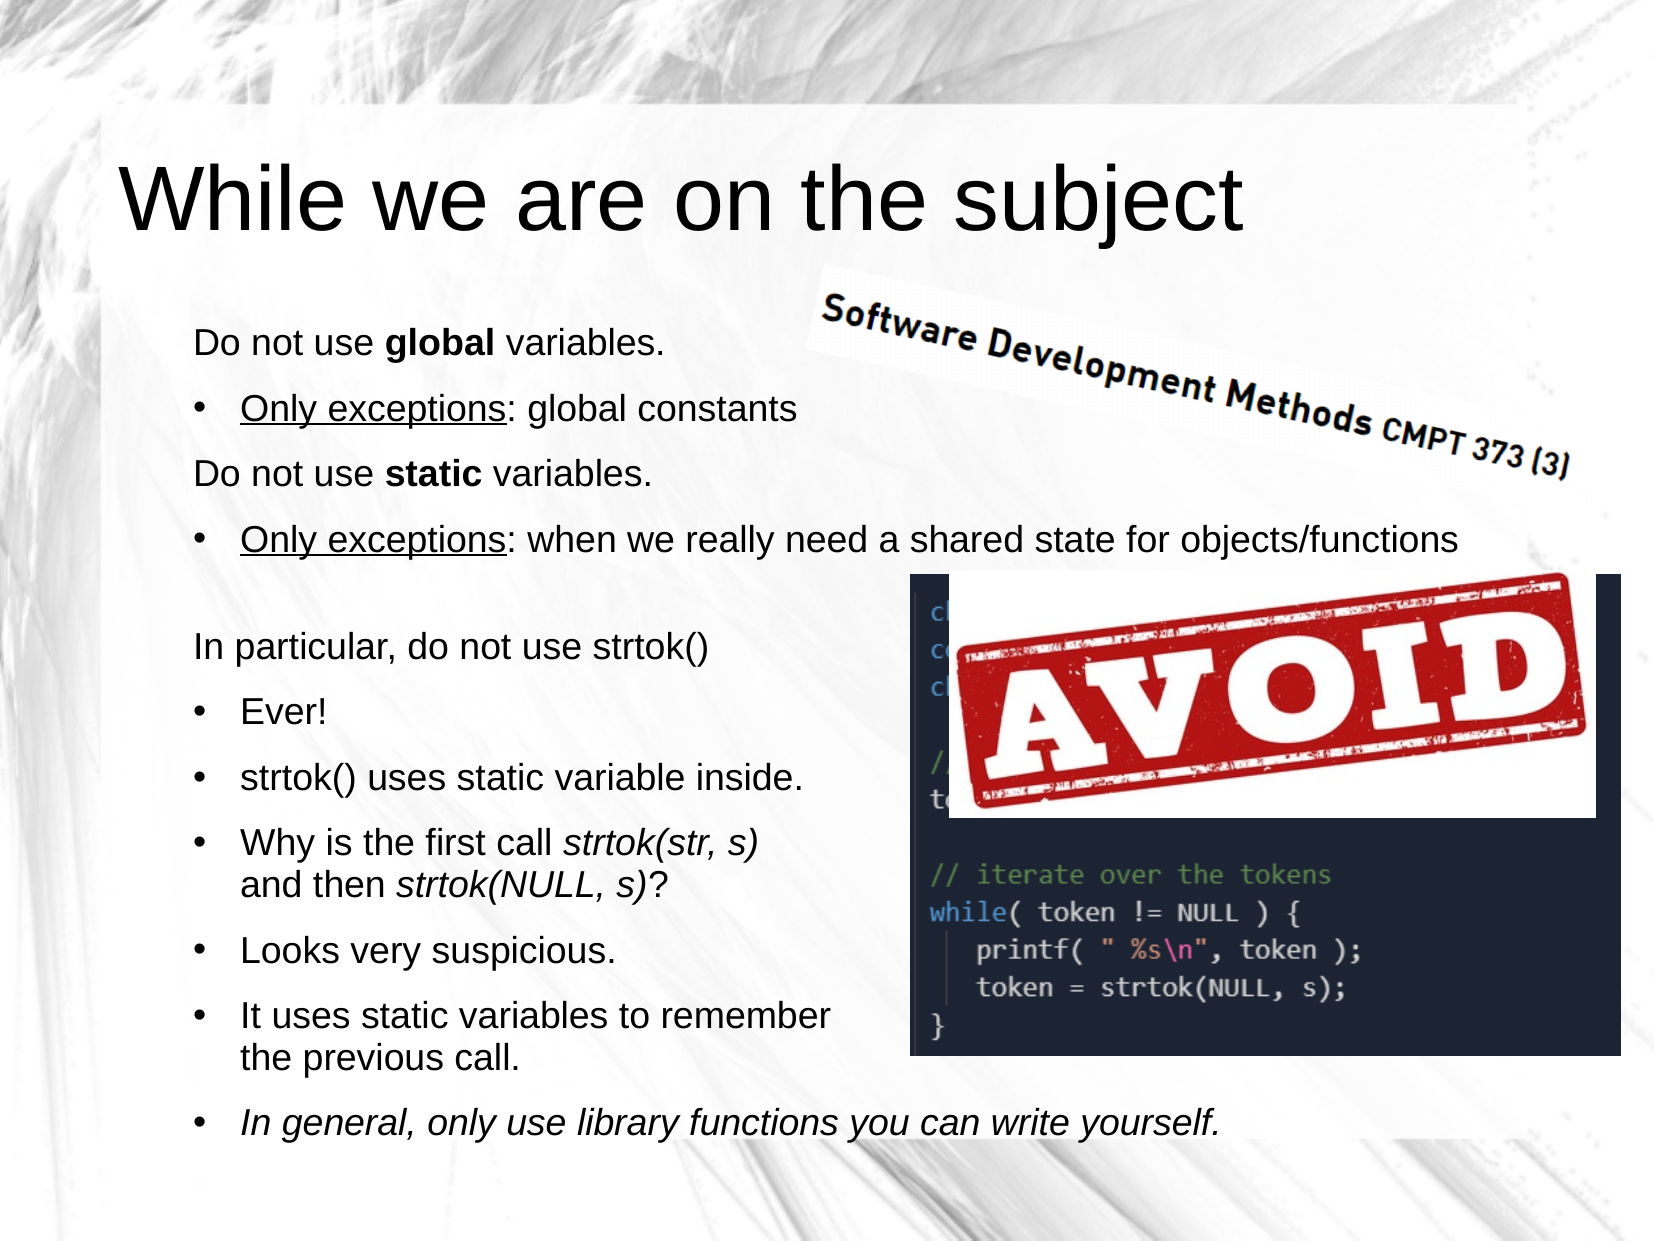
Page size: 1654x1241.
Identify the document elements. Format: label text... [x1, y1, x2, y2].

title While we are on the subject [118, 112, 1506, 281]
list Do not use global variables. Only exceptions: global constants Do not use static variables. Only exceptions: when we really need a shared state for objects/functions In particular, do not use strtok() Ever! strtok() uses static variable inside. Why is the first call strtok(str, s) and then strtok(NULL, s)? Looks very suspicious. It uses static variables to remember the previous call. In general, only use library functions you can write yourself. [118, 319, 1571, 1109]
picture [0, 0, 1654, 1241]
